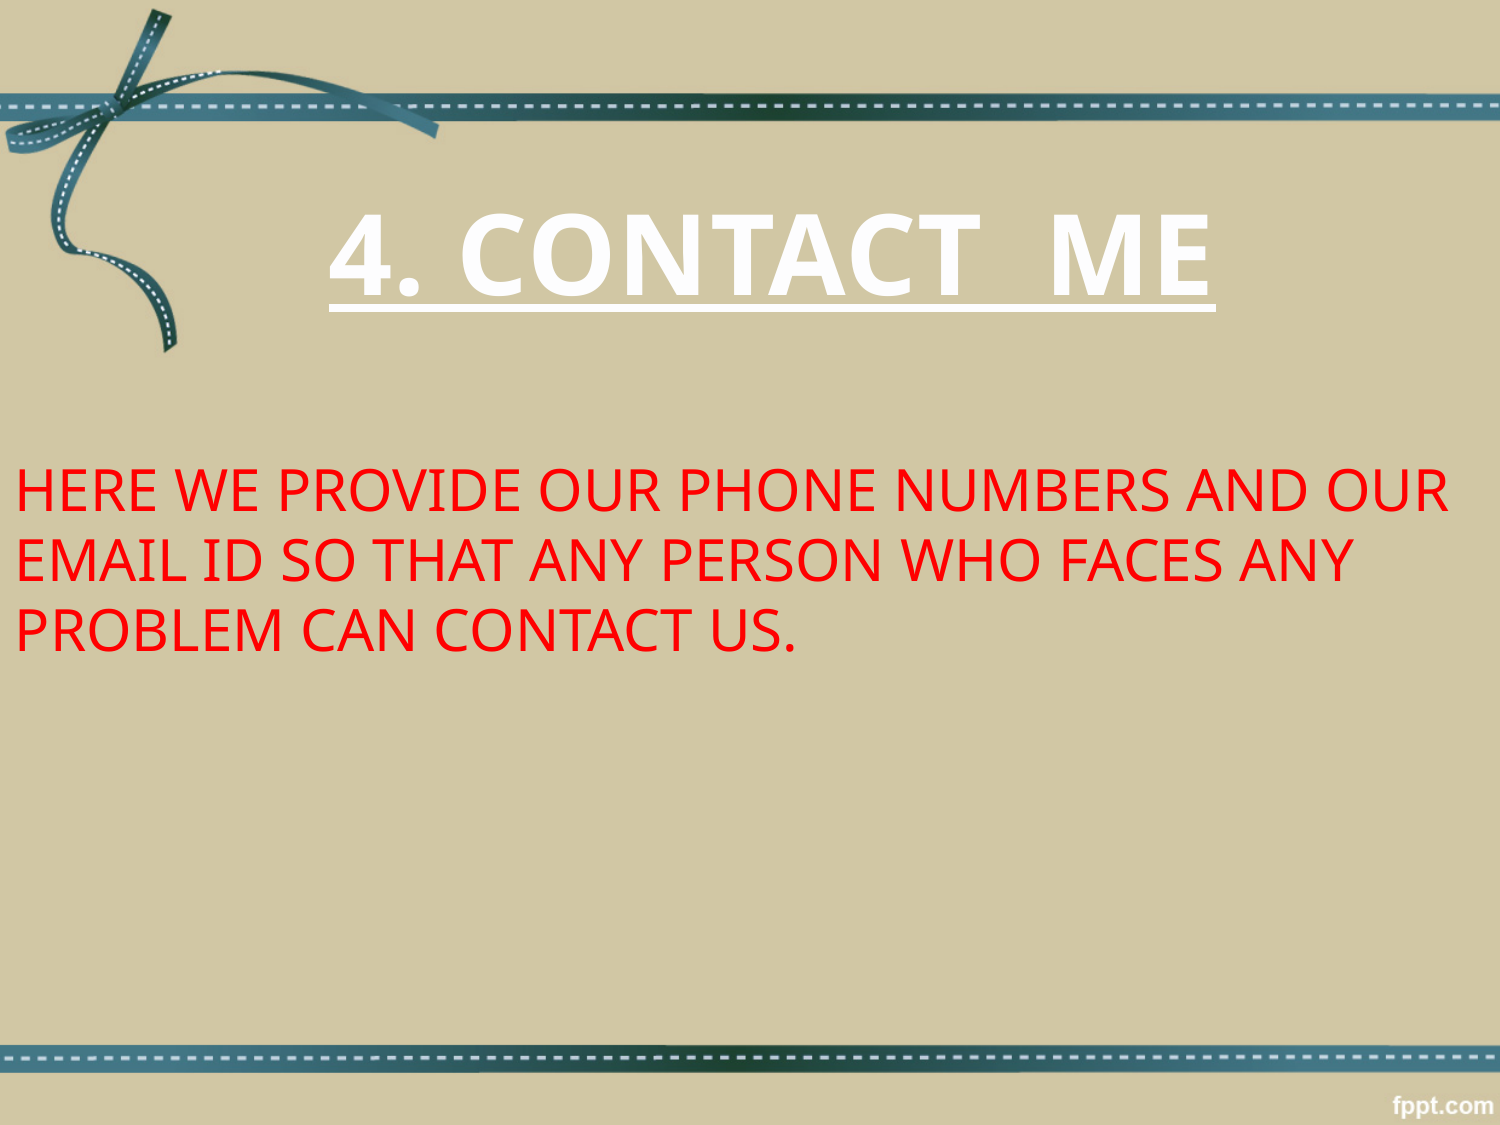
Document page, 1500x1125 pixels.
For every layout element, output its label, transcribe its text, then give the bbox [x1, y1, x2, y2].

text_box HERE WE PROVIDE OUR PHONE NUMBERS AND OUR EMAIL ID SO THAT ANY PERSON WHO FACES ANY PROBLEM CAN CONTACT US. [0, 445, 1500, 670]
picture [0, 0, 1500, 445]
text_box 4. CONTACT ME [313, 175, 1231, 326]
picture [0, 670, 1500, 1125]
